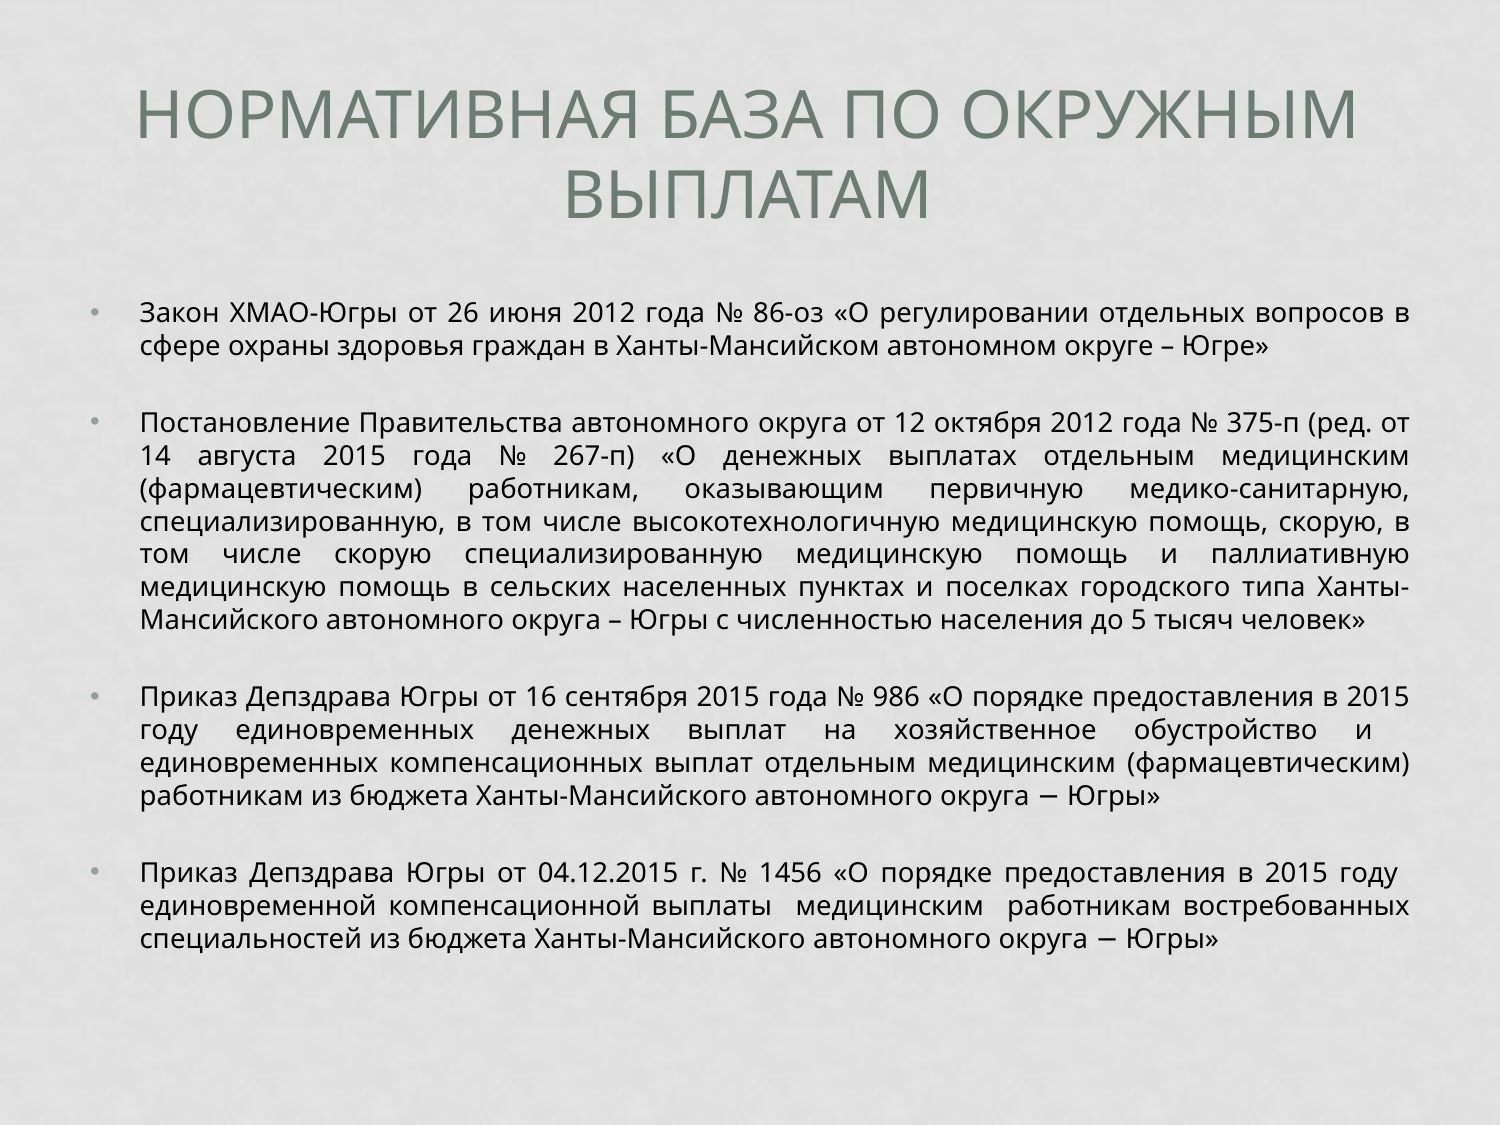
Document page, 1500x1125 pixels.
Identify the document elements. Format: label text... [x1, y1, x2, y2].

title Нормативная база по Окружным выплатам [69, 66, 1425, 238]
list Закон ХМАО-Югры от 26 июня 2012 года № 86-оз «О регулировании отдельных вопросов в сфере охраны здоровья граждан в Ханты-Мансийском автономном округе – Югре» Постановление Правительства автономного округа от 12 октября 2012 года № 375-п (ред. от 14 августа 2015 года № 267-п) «О денежных выплатах отдельным медицинским (фармацевтическим) работникам, оказывающим первичную медико-санитарную, специализированную, в том числе высокотехнологичную медицинскую помощь, скорую, в том числе скорую специализированную медицинскую помощь и паллиативную медицинскую помощь в сельских населенных пунктах и поселках городского типа Ханты-Мансийского автономного округа – Югры с численностью населения до 5 тысяч человек» Приказ Депздрава Югры от 16 сентября 2015 года № 986 «О порядке предоставления в 2015 году единовременных денежных выплат на хозяйственное обустройство и единовременных компенсационных выплат отдельным медицинским (фармацевтическим) работникам из бюджета Ханты-Мансийского автономного округа − Югры» Приказ Депздрава Югры от 04.12.2015 г. № 1456 «О порядке предоставления в 2015 году единовременной компенсационной выплаты медицинским работникам востребованных специальностей из бюджета Ханты-Мансийского автономного округа − Югры» [75, 287, 1425, 1005]
